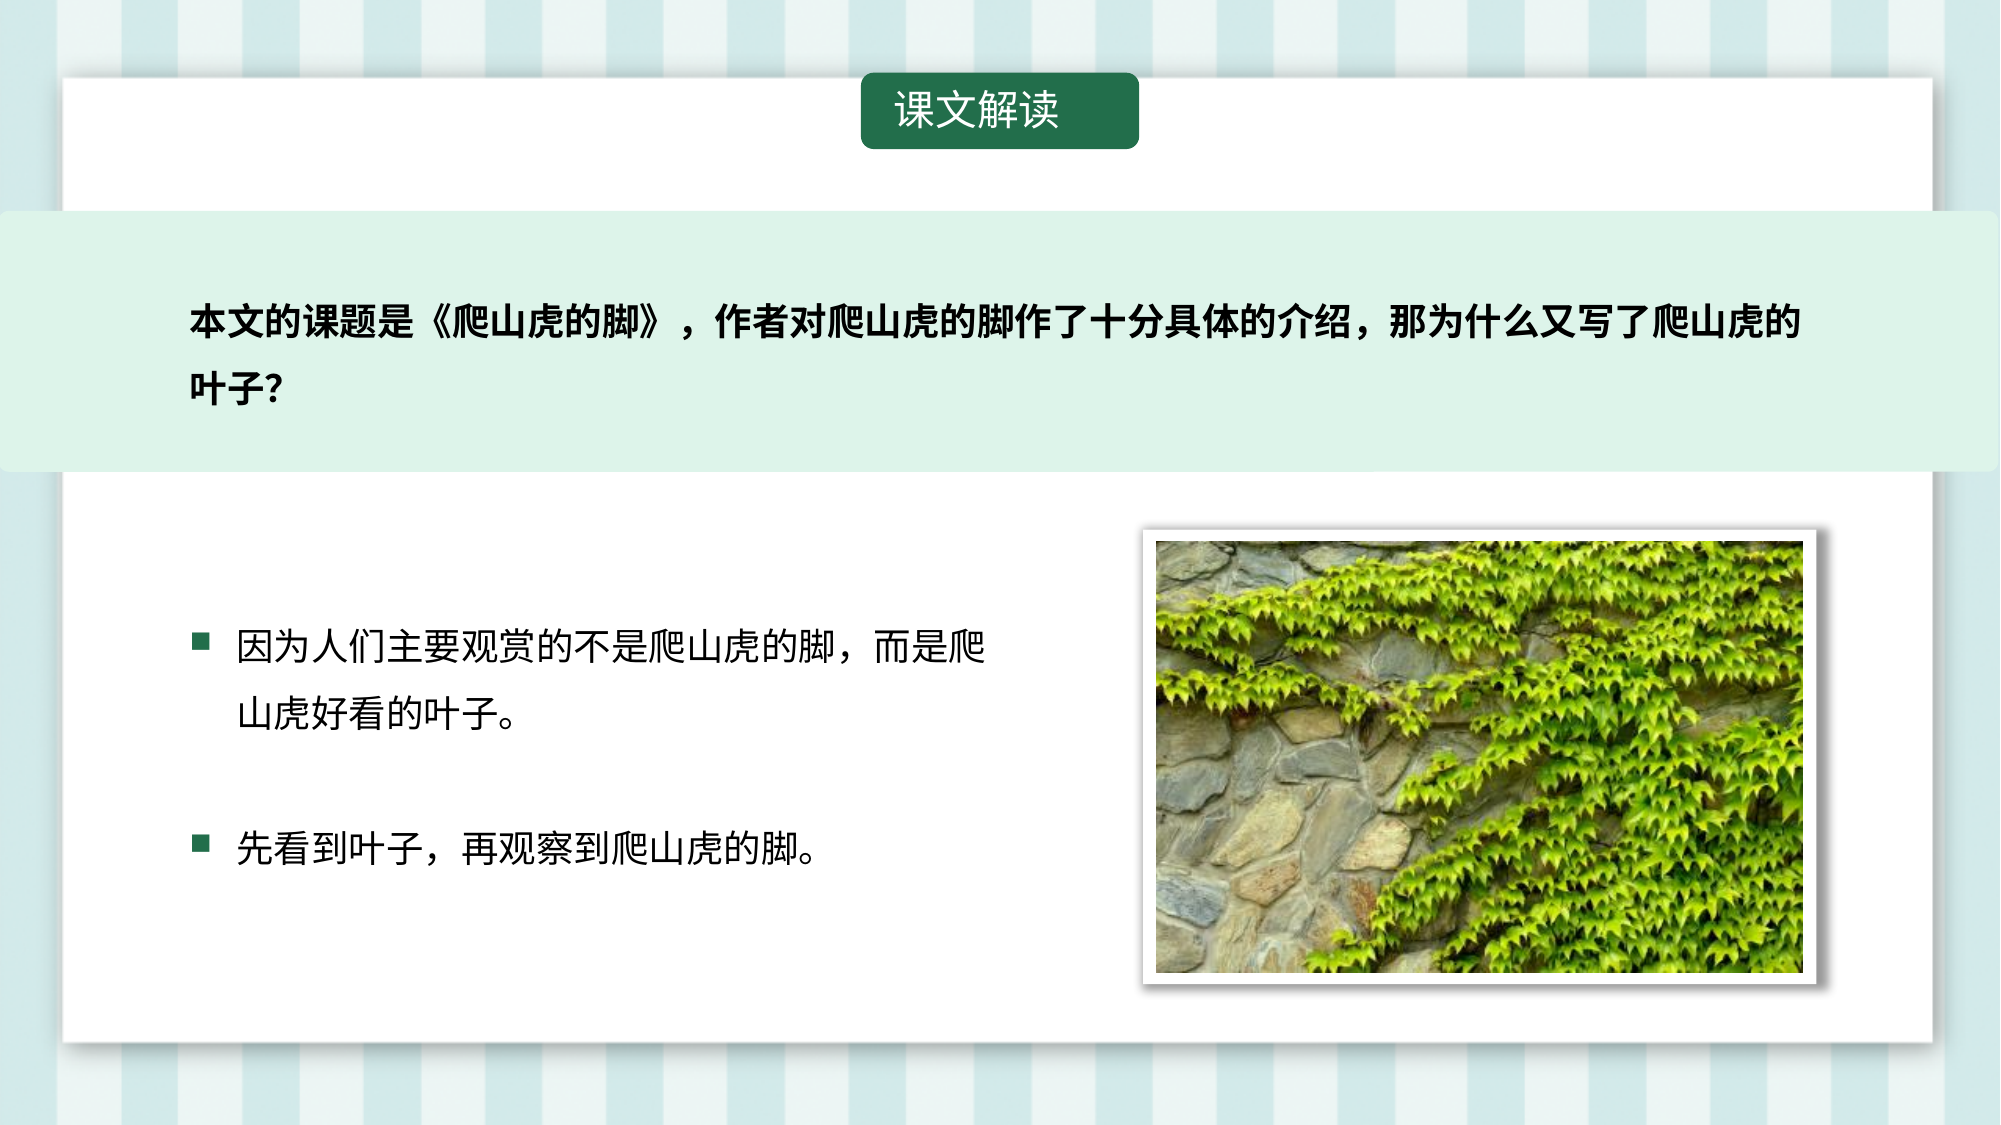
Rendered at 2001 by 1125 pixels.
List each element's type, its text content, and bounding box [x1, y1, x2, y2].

text_box 因为人们主要观赏的不是爬山虎的脚，而是爬山虎好看的叶子。 先看到叶子，再观察到爬山虎的脚。 [174, 592, 1005, 878]
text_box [860, 72, 1140, 150]
text_box [0, 209, 2000, 473]
text_box 本文的课题是《爬山虎的脚》，作者对爬山虎的脚作了十分具体的介绍，那为什么又写了爬山虎的叶子？ [174, 267, 1821, 418]
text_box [1143, 529, 1817, 985]
picture [0, 0, 2000, 218]
picture [0, 465, 2000, 1125]
